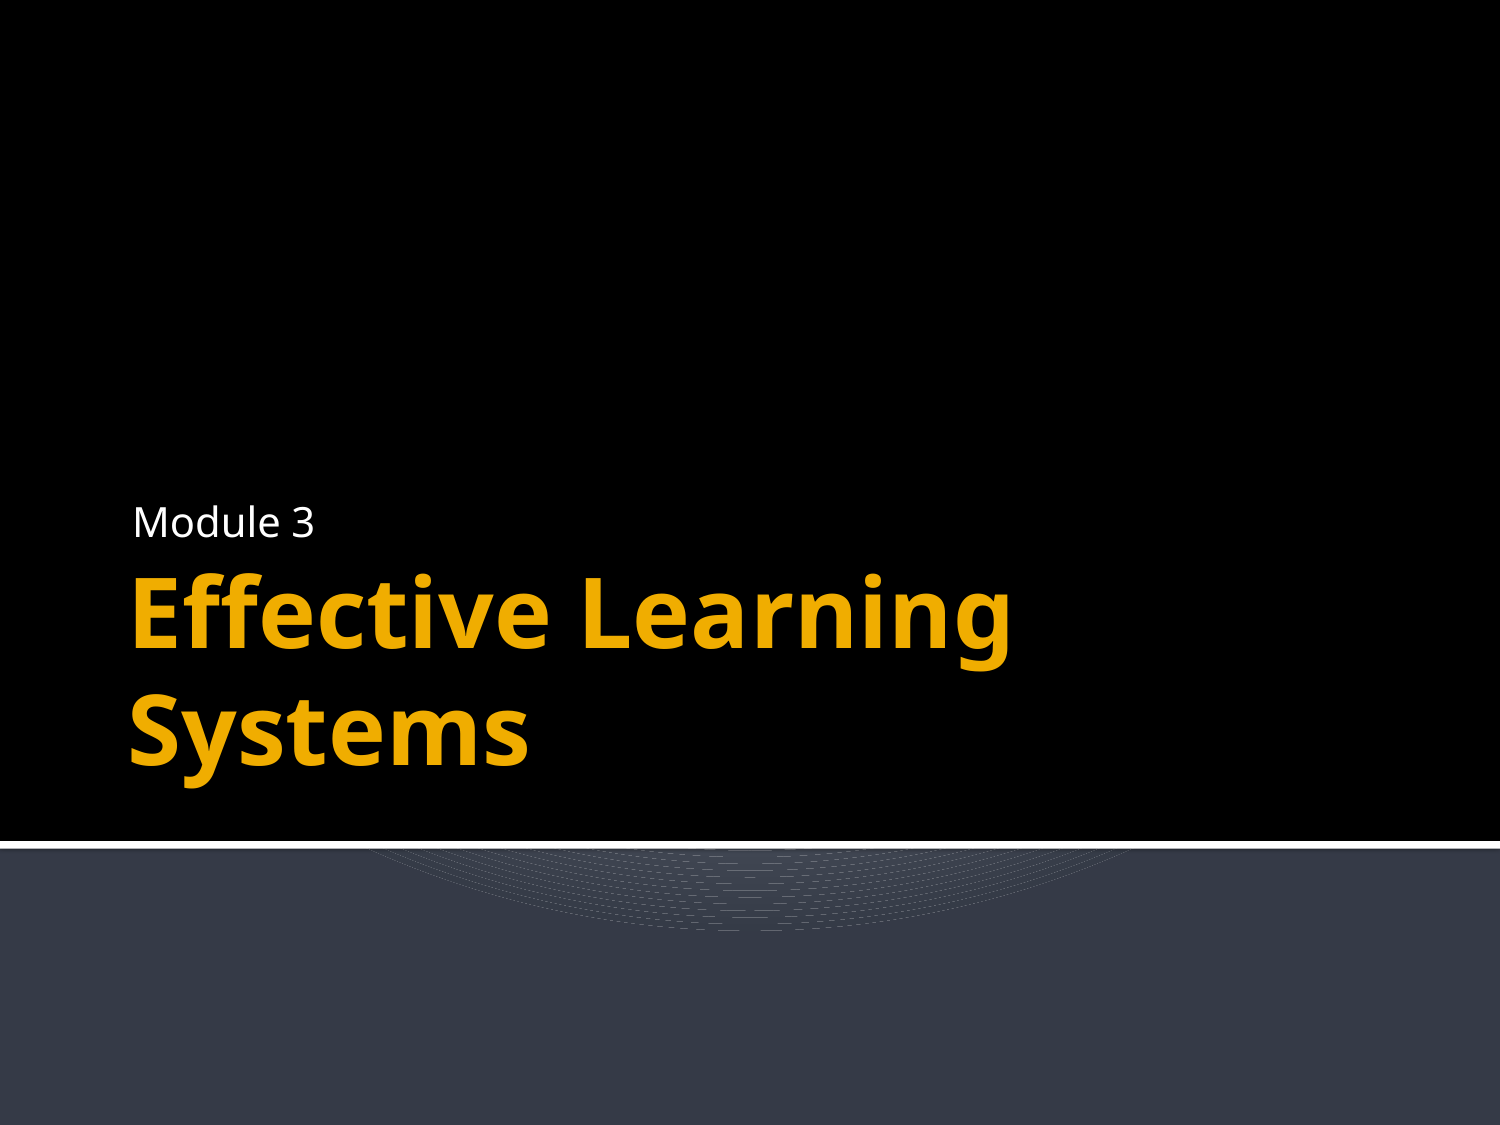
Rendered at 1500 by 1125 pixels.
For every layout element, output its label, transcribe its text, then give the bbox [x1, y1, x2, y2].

title Effective Learning Systems [112, 550, 1438, 825]
subtitle Module 3 [112, 299, 1438, 546]
